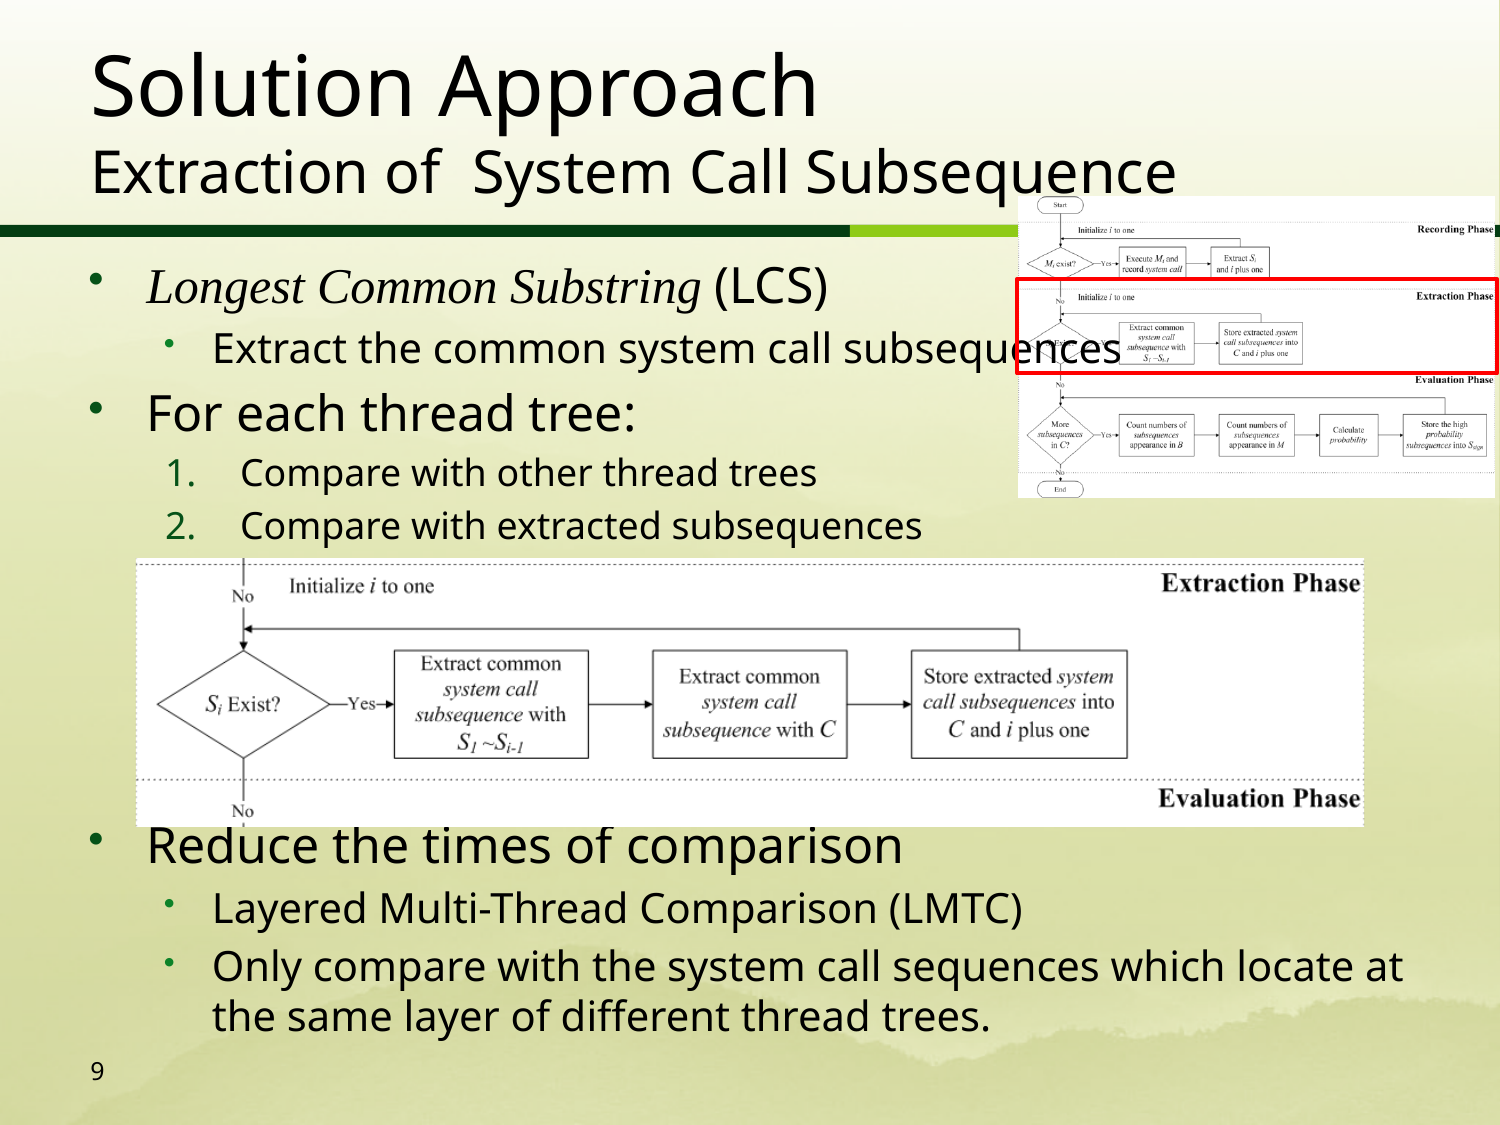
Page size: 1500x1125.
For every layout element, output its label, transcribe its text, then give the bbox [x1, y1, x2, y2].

picture [135, 558, 1365, 827]
list Longest Common Substring (LCS) Extract the common system call subsequences For each thread tree: Compare with other thread trees Compare with extracted subsequences Reduce the times of comparison Layered Multi-Thread Comparison (LMTC) Only compare with the system call sequences which locate at the same layer of different thread trees. [75, 246, 1425, 1125]
title Solution Approach Extraction of System Call Subsequence [75, 24, 1425, 213]
picture [1018, 195, 1495, 498]
slide_number 9 [75, 1042, 426, 1103]
